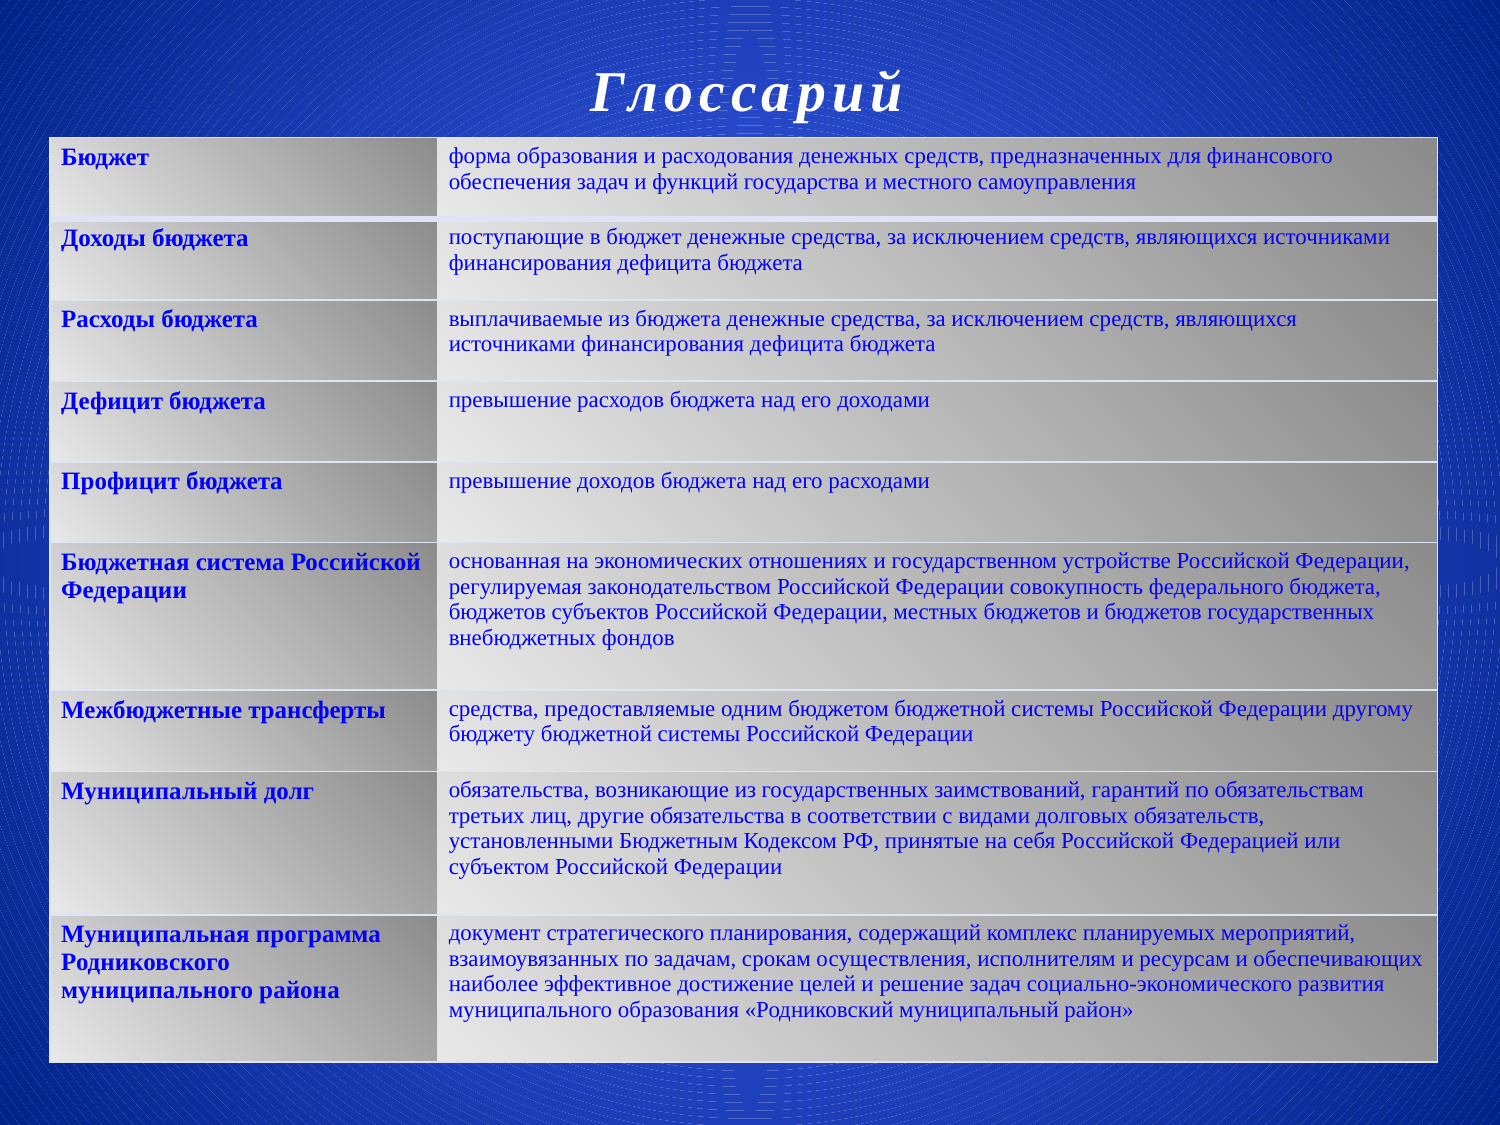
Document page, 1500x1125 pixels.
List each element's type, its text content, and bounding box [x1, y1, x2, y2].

table_cell превышение расходов бюджета над его доходами [438, 382, 1437, 461]
table_cell Муниципальный долг [51, 772, 437, 914]
table_cell Муниципальная программа Родниковского муниципального района [51, 916, 437, 1061]
table_cell Межбюджетные трансферты [51, 691, 437, 771]
table_cell основанная на экономических отношениях и государственном устройстве Российской Федерации, регулируемая законодательством Российской Федерации совокупность федерального бюджета, бюджетов субъектов Российской Федерации, местных бюджетов и бюджетов государственных внебюджетных фондов [438, 543, 1437, 689]
table_cell поступающие в бюджет денежные средства, за исключением средств, являющихся источниками финансирования дефицита бюджета [438, 222, 1437, 299]
table_cell Профицит бюджета [51, 463, 437, 542]
table_cell выплачиваемые из бюджета денежные средства, за исключением средств, являющихся источниками финансирования дефицита бюджета [438, 301, 1437, 380]
table_cell Доходы бюджета [51, 222, 437, 299]
table_cell документ стратегического планирования, содержащий комплекс планируемых мероприятий, взаимоувязанных по задачам, срокам осуществления, исполнителям и ресурсам и обеспечивающих наиболее эффективное достижение целей и решение задач социально-экономического развития муниципального образования «Родниковский муниципальный район» [438, 916, 1437, 1061]
title Глоссарий [75, 45, 1425, 137]
table_cell превышение доходов бюджета над его расходами [438, 463, 1437, 542]
table_cell обязательства, возникающие из государственных заимствований, гарантий по обязательствам третьих лиц, другие обязательства в соответствии с видами долговых обязательств, установленными Бюджетным Кодексом РФ, принятые на себя Российской Федерацией или субъектом Российской Федерации [438, 772, 1437, 914]
table_cell средства, предоставляемые одним бюджетом бюджетной системы Российской Федерации другому бюджету бюджетной системы Российской Федерации [438, 691, 1437, 771]
table_header Бюджет [51, 138, 437, 216]
table_cell Дефицит бюджета [51, 382, 437, 461]
table_cell Бюджетная система Российской Федерации [51, 543, 437, 689]
table_cell Расходы бюджета [51, 301, 437, 380]
table_header форма образования и расходования денежных средств, предназначенных для финансового обеспечения задач и функций государства и местного самоуправления [438, 138, 1437, 216]
